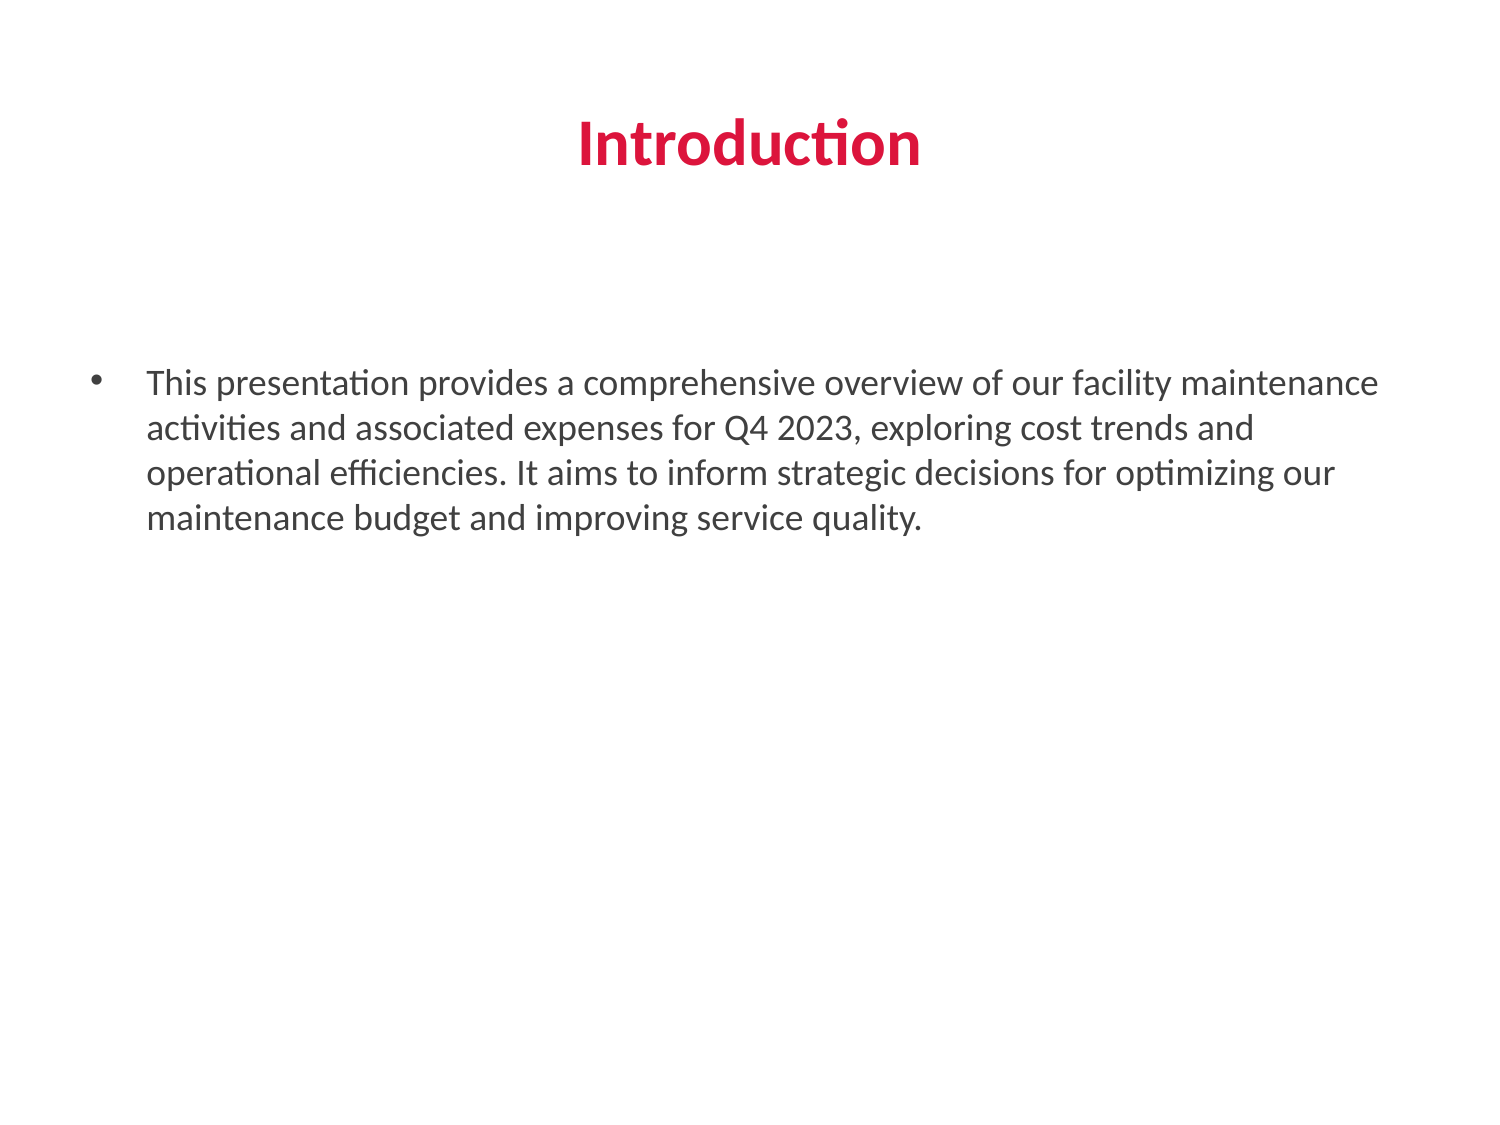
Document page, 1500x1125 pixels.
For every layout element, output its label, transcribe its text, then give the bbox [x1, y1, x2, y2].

title Introduction [75, 45, 1425, 233]
list This presentation provides a comprehensive overview of our facility maintenance activities and associated expenses for Q4 2023, exploring cost trends and operational efficiencies. It aims to inform strategic decisions for optimizing our maintenance budget and improving service quality. [75, 262, 1425, 1005]
